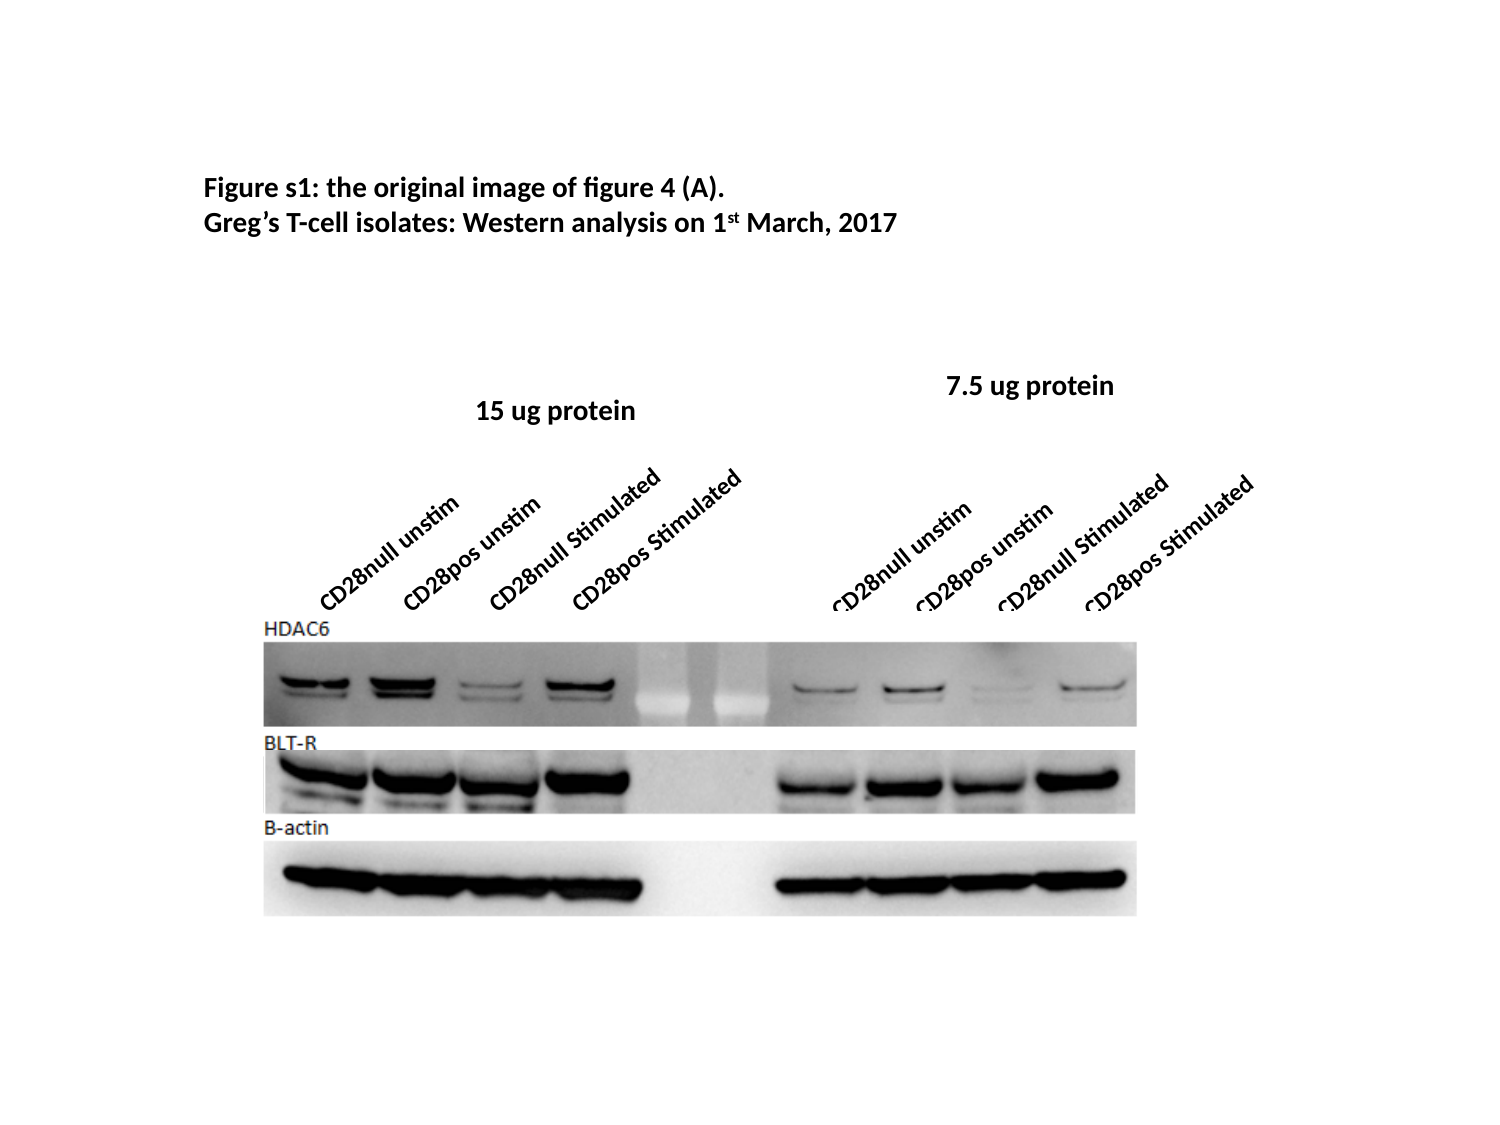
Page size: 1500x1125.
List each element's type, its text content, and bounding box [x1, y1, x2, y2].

text_box CD28pos unstim [379, 434, 651, 609]
text_box CD28null Stimulated [465, 407, 738, 609]
text_box 7.5 ug protein [931, 358, 1187, 409]
text_box CD28null unstim [295, 434, 568, 609]
text_box CD28pos Stimulated [548, 398, 821, 609]
text_box CD28null unstim [808, 409, 1081, 609]
text_box Figure s1: the original image of figure 4 (A). Greg’s T-cell isolates: Western analysis on 1st March, 2017 [189, 160, 1365, 246]
text_box CD28null Stimulated [973, 404, 1246, 609]
text_box CD28pos Stimulated [1060, 404, 1333, 609]
text_box CD28pos unstim [891, 409, 1164, 609]
text_box 15 ug protein [460, 383, 716, 434]
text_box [253, 611, 1148, 929]
